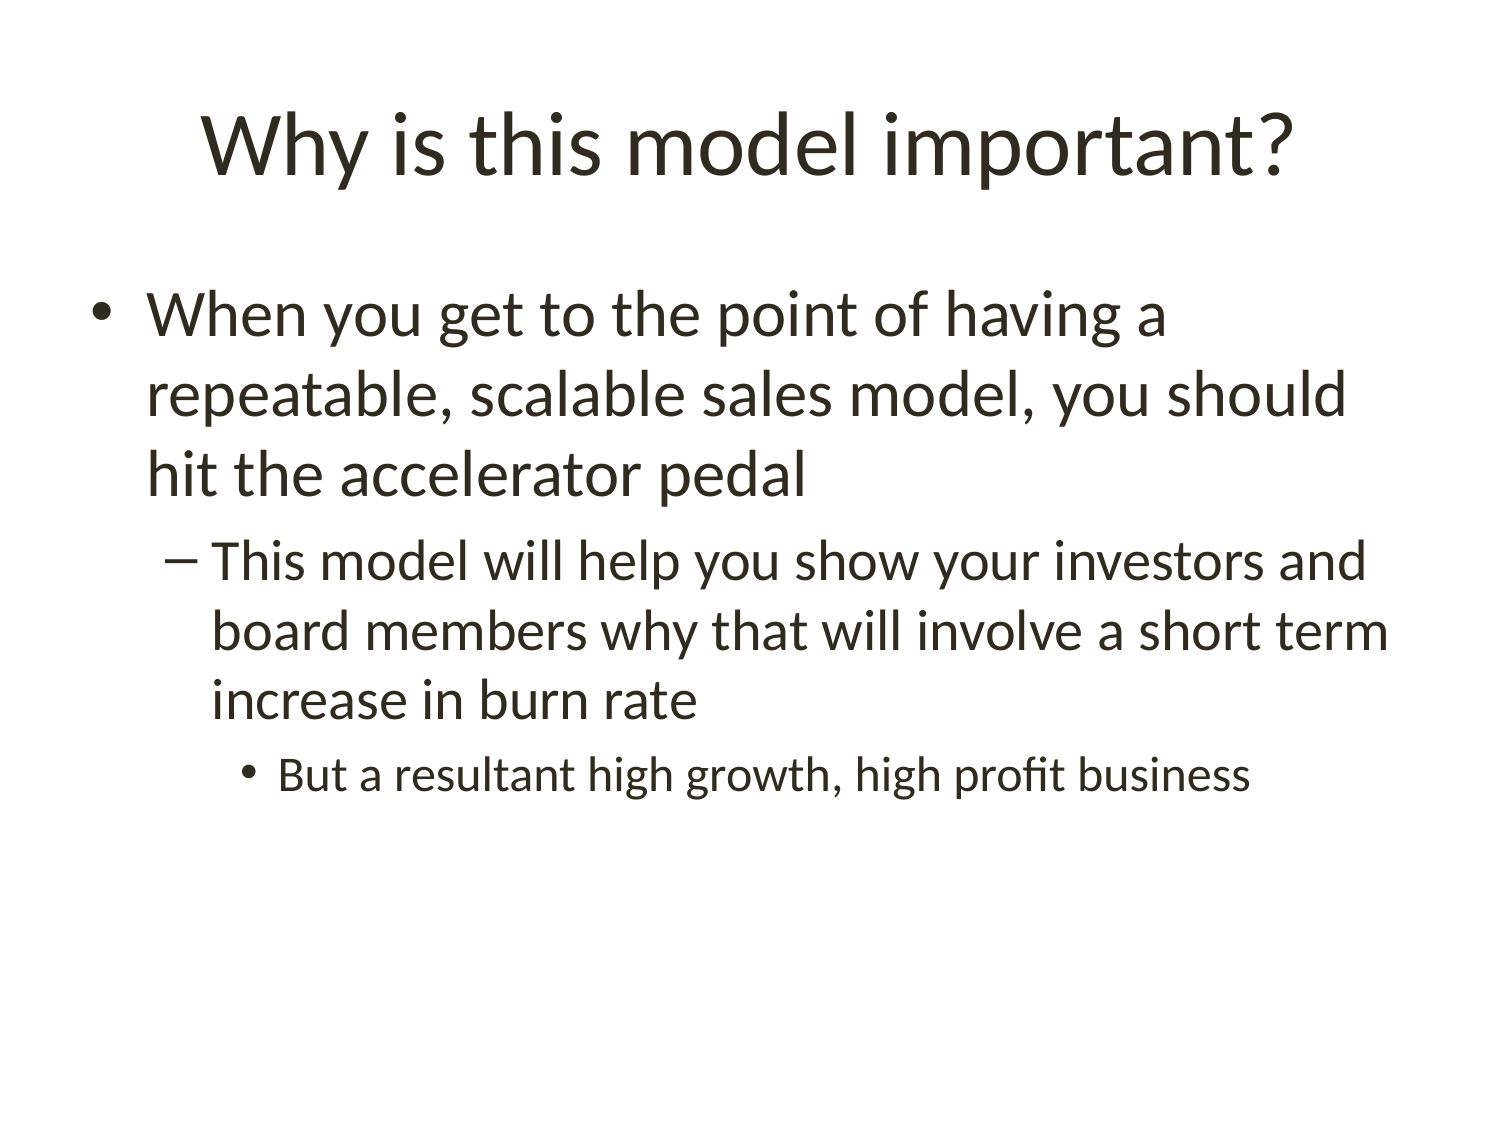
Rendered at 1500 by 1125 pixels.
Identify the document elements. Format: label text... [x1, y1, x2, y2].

title Why is this model important? [75, 45, 1425, 233]
list When you get to the point of having a repeatable, scalable sales model, you should hit the accelerator pedal This model will help you show your investors and board members why that will involve a short term increase in burn rate But a resultant high growth, high profit business [75, 262, 1425, 1005]
